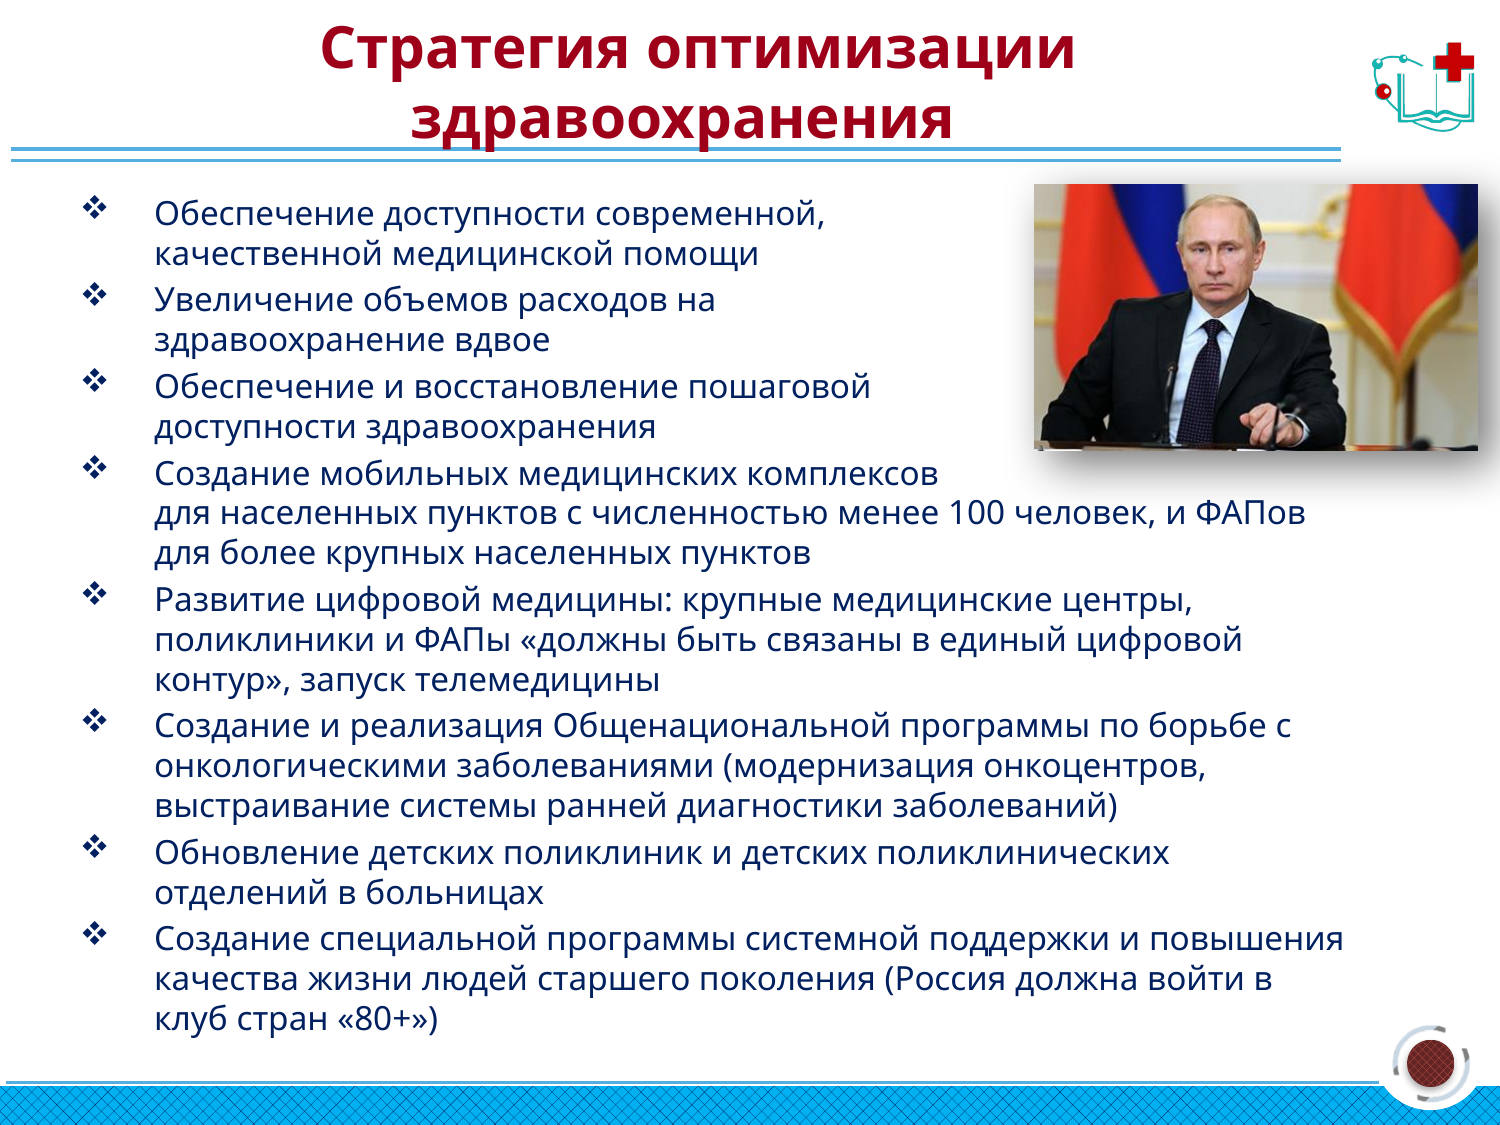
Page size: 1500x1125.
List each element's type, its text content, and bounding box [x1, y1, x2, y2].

picture [1034, 184, 1478, 451]
title Стратегия оптимизации здравоохранения [35, 23, 1362, 138]
list Обеспечение доступности современной, качественной медицинской помощи Увеличение объемов расходов на здравоохранение вдвое Обеспечение и восстановление пошаговой доступности здравоохранения Создание мобильных медицинских комплексов для населенных пунктов с численностью менее 100 человек, и ФАПов для более крупных населенных пунктов Развитие цифровой медицины: крупные медицинские центры, поликлиники и ФАПы «должны быть связаны в единый цифровой контур», запуск телемедицины Создание и реализация Общенациональной программы по борьбе с онкологическими заболеваниями (модернизация онкоцентров, выстраивание системы ранней диагностики заболеваний) Обновление детских поликлиник и детских поликлинических отделений в больницах Создание специальной программы системной поддержки и повышения качества жизни людей старшего поколения (Россия должна войти в клуб стран «80+») [64, 184, 1365, 1059]
